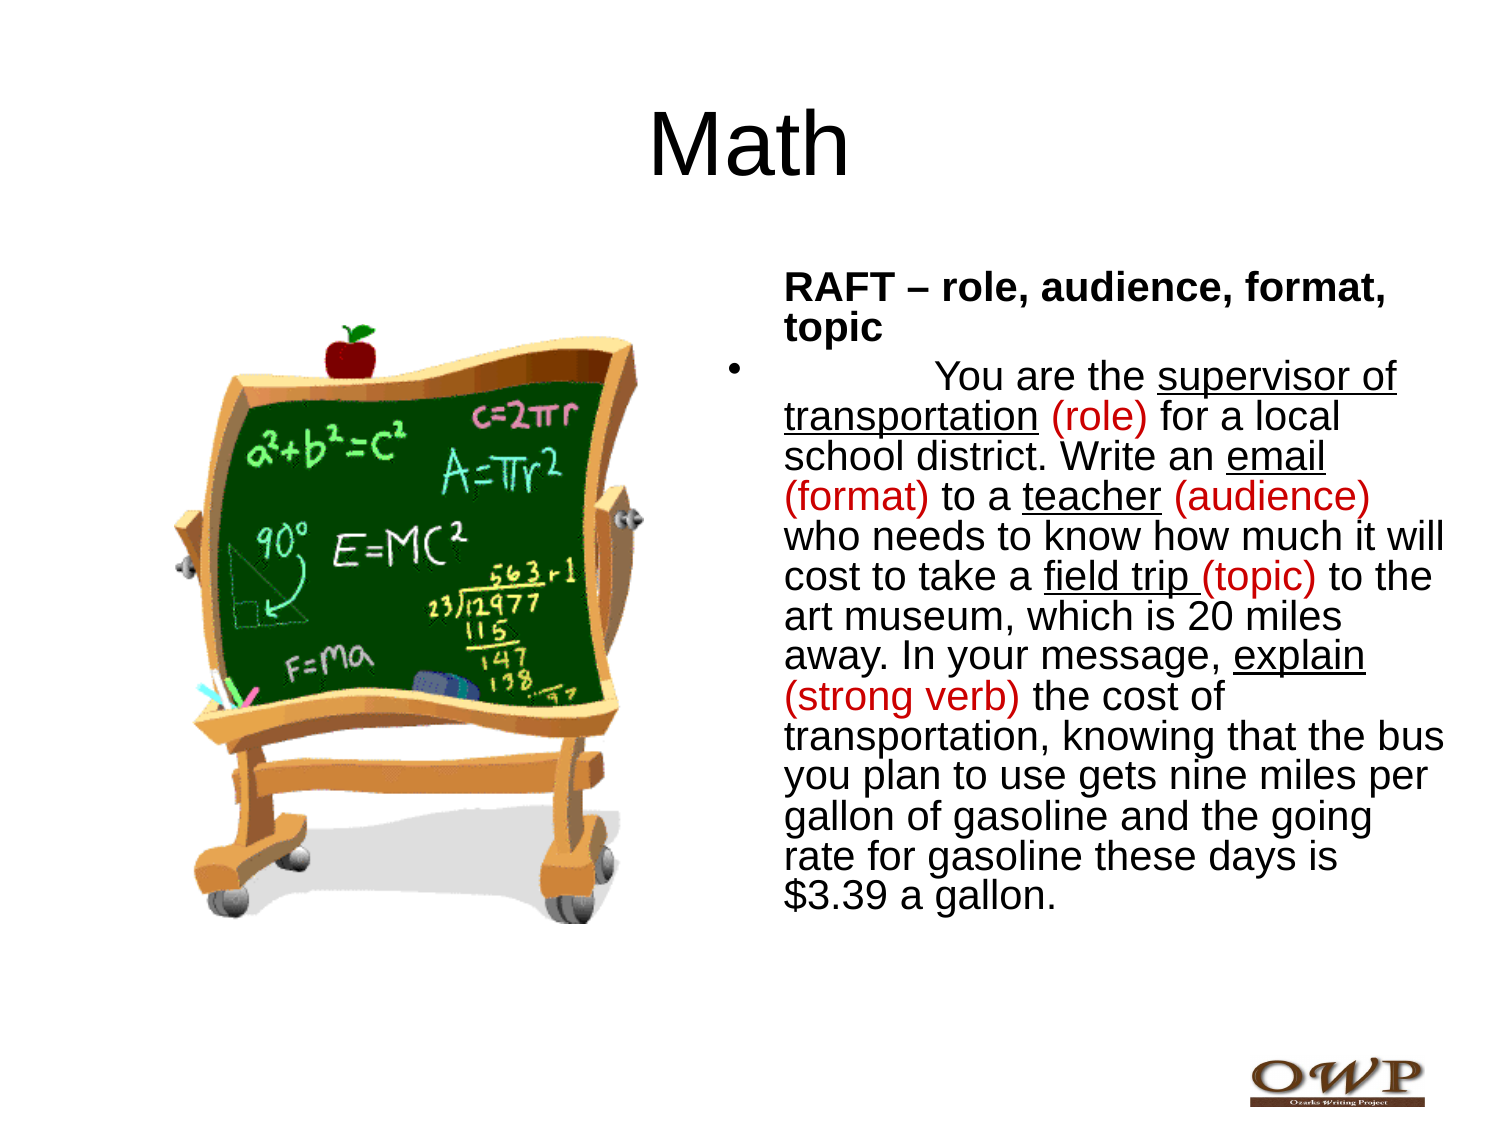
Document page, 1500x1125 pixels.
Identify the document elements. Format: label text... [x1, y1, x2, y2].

picture [174, 324, 644, 924]
title Math [74, 44, 1426, 233]
list RAFT – role, audience, format, topic You are the supervisor of transportation (role) for a local school district. Write an email (format) to a teacher (audience) who needs to know how much it will cost to take a field trip (topic) to the art museum, which is 20 miles away. In your message, explain (strong verb) the cost of transportation, knowing that the bus you plan to use gets nine miles per gallon of gasoline and the going rate for gasoline these days is $3.39 a gallon. [712, 262, 1463, 1006]
picture [1250, 1055, 1426, 1108]
